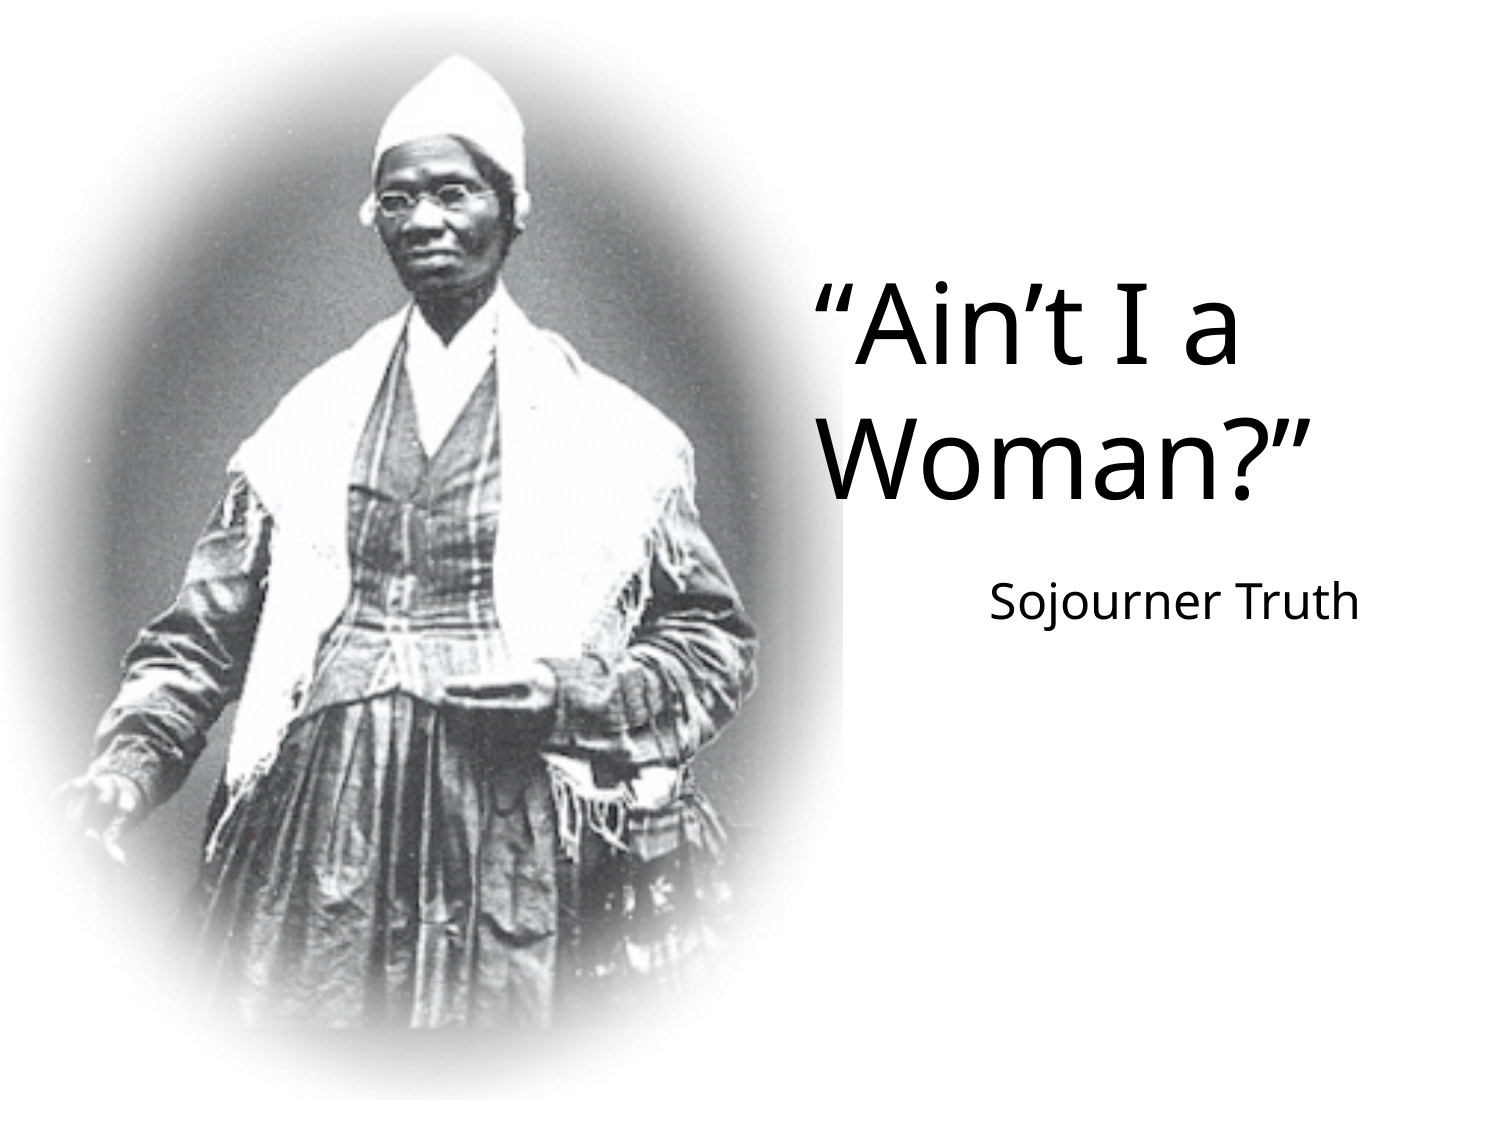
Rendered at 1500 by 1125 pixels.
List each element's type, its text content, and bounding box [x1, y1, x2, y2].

text_box “Ain’t I a Woman?” [847, 199, 1500, 530]
text_box Sojourner Truth [975, 562, 1500, 638]
picture [0, 0, 843, 1101]
